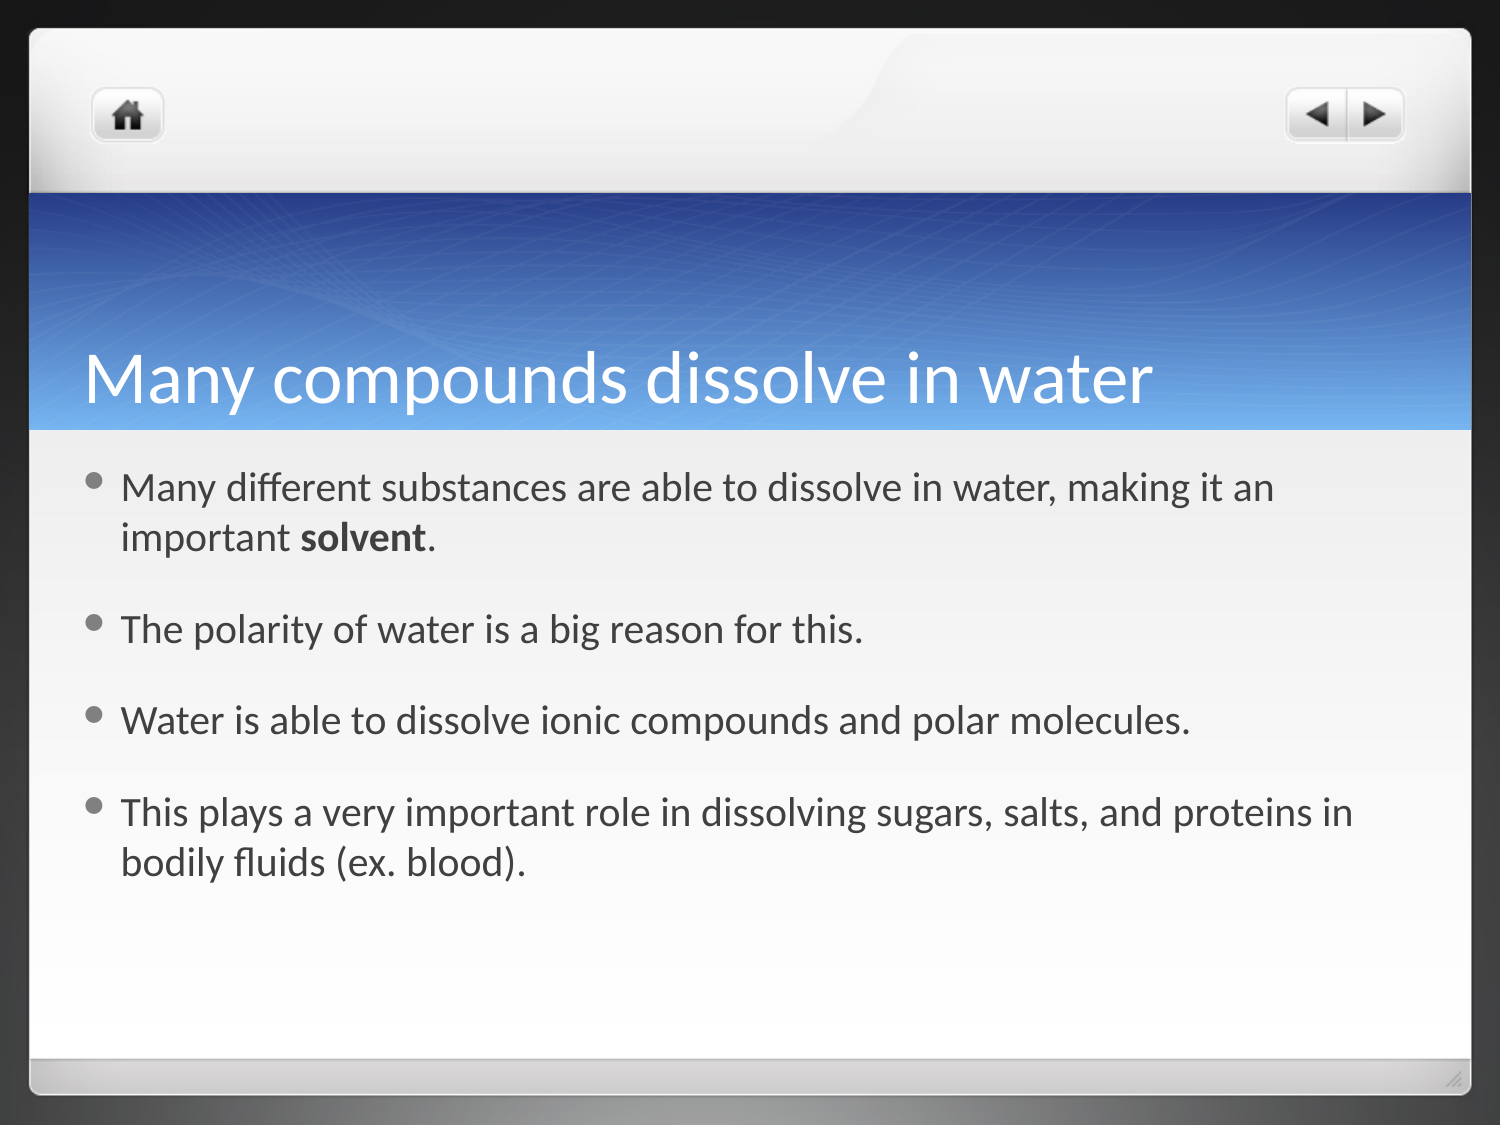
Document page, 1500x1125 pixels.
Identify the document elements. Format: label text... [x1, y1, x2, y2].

list Many different substances are able to dissolve in water, making it an important solvent. The polarity of water is a big reason for this. Water is able to dissolve ionic compounds and polar molecules. This plays a very important role in dissolving sugars, salts, and proteins in bodily fluids (ex. blood). [68, 452, 1432, 1025]
title Many compounds dissolve in water [68, 238, 1432, 427]
picture [0, 0, 1500, 1125]
